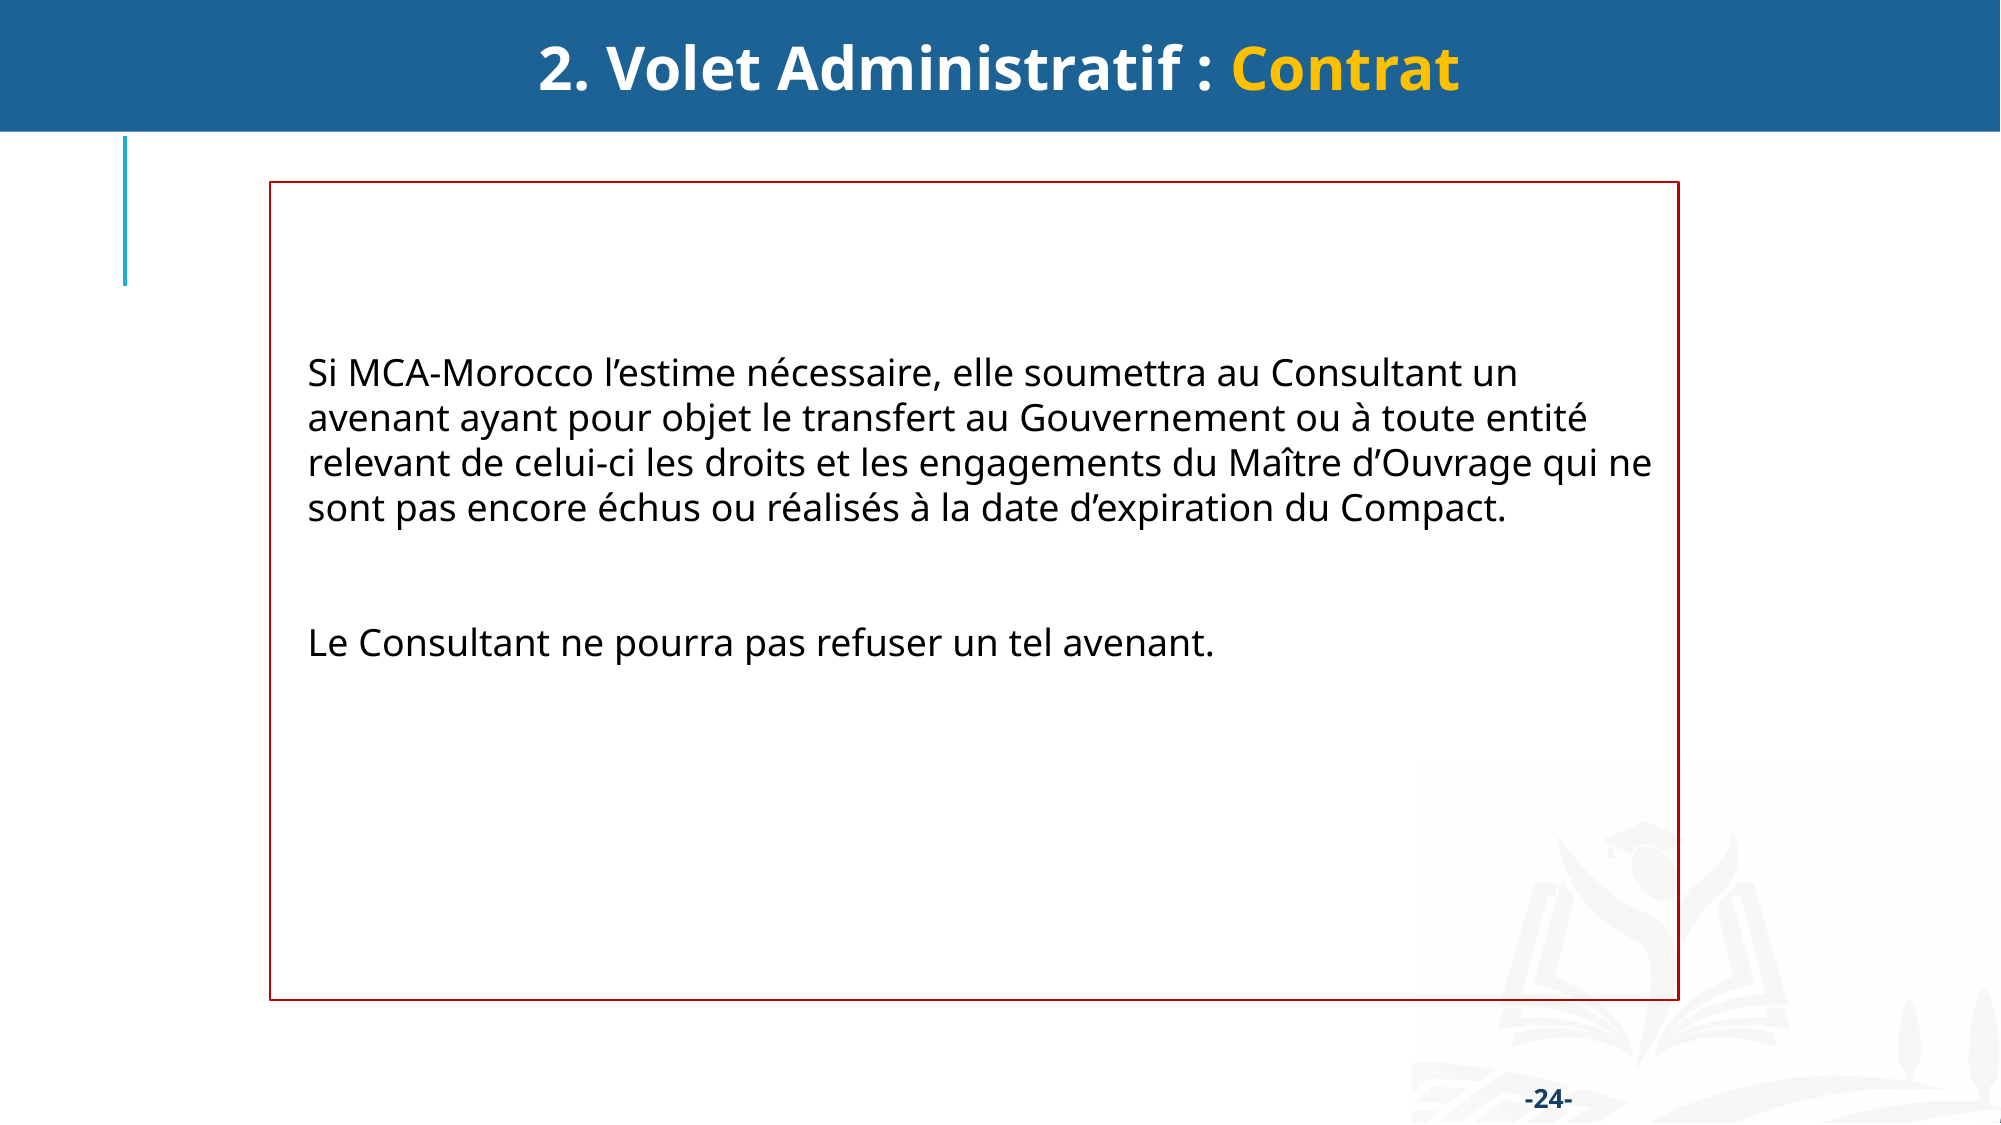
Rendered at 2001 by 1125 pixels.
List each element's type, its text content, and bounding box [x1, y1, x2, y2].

picture [1411, 756, 2001, 1123]
text_box [269, 181, 1680, 1001]
text_box 2. Volet Administratif : Contrat [0, 0, 2000, 133]
